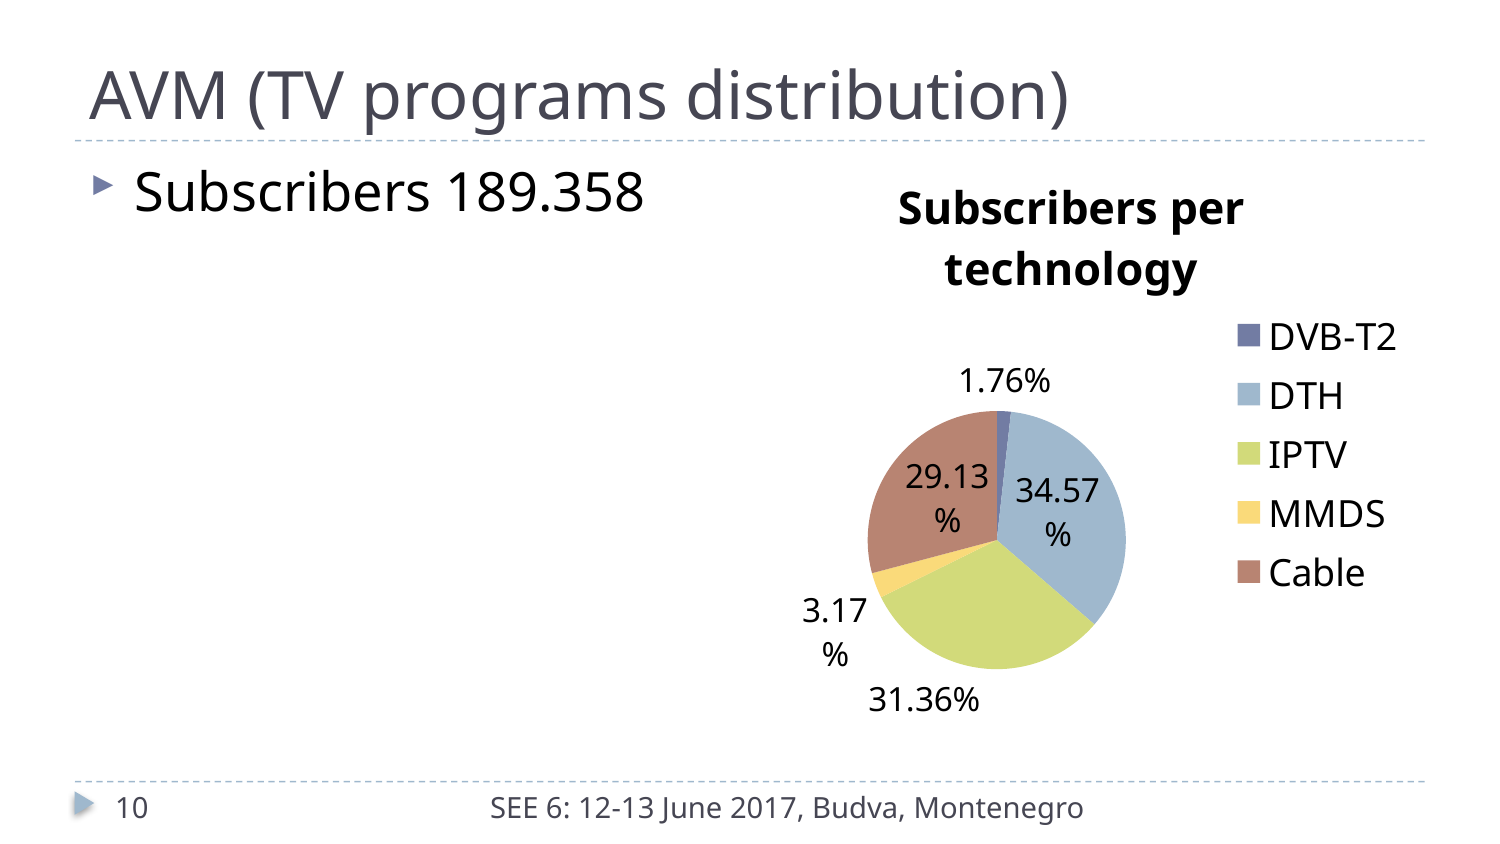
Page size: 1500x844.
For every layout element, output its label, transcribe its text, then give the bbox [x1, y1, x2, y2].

chart [759, 149, 1424, 758]
title AVM (TV programs distribution) [75, 28, 1425, 141]
footer SEE 6: 12-13 June 2017, Budva, Montenegro [475, 782, 1412, 827]
slide_number 10 [100, 782, 426, 827]
list Subscribers 189.358 [75, 150, 738, 758]
